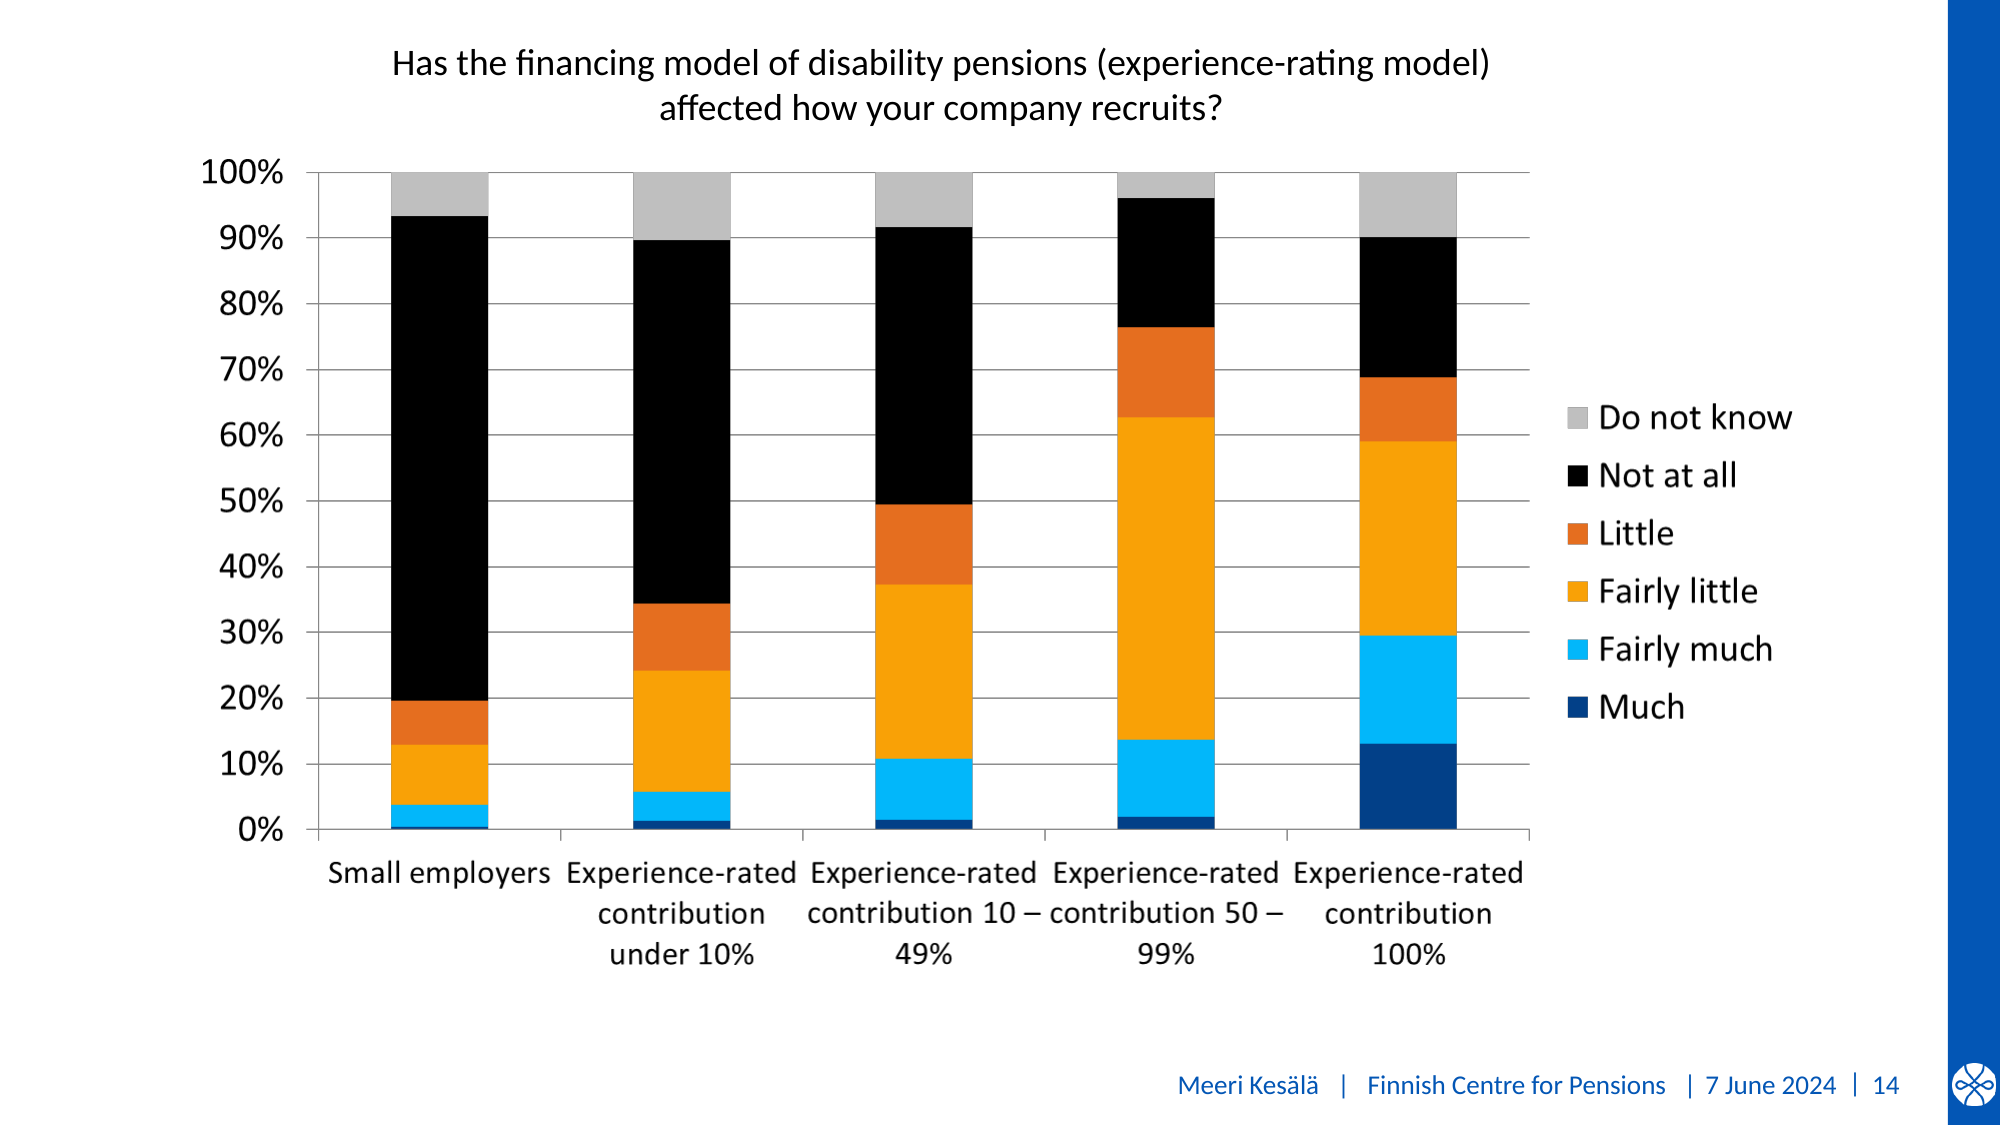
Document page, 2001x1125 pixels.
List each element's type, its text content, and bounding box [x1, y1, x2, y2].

slide_number 14 [1858, 1057, 1924, 1111]
picture [186, 138, 1814, 986]
picture [1952, 1063, 1996, 1106]
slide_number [1709, 1057, 1858, 1111]
footer Meeri Kesälä | Finnish Centre for Pensions | [929, 1057, 1709, 1111]
text_box Has the financing model of disability pensions (experience-rating model) affected how your company recruits? [173, 30, 1711, 161]
